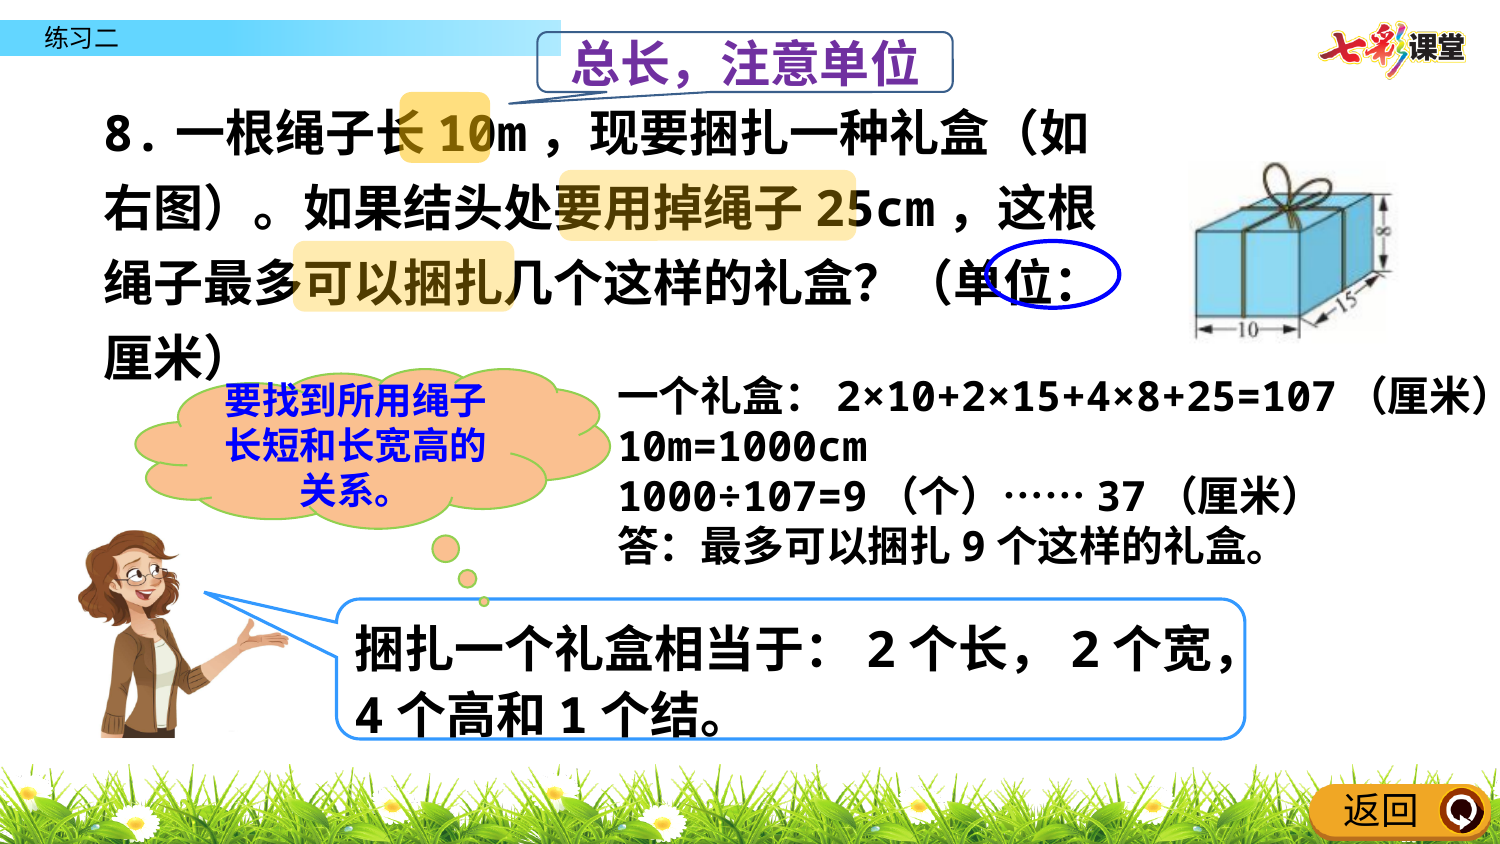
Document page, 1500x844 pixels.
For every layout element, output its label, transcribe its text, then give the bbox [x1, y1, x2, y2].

text_box 总长，注意单位 [507, 29, 955, 106]
text_box [984, 238, 1122, 310]
text_box 捆扎一个礼盒相当于：2个长，2个宽，4个高和1个结。 [293, 598, 1245, 739]
text_box 8.一根绳子长10m，现要捆扎一种礼盒（如右图）。如果结头处要用掉绳子25cm，这根绳子最多可以捆扎几个这样的礼盒？（单位：厘米） [88, 79, 1130, 394]
text_box 要找到所用绳子长短和长宽高的关系。 [133, 366, 602, 531]
text_box 一个礼盒：2×10+2×15+4×8+25=107（厘米） 10m=1000cm 1000÷107=9（个）……37（厘米） 答：最多可以捆扎9个这样的礼盒。 [602, 362, 1500, 578]
text_box 要找到所用绳子长短和长宽高的关系。 [430, 533, 462, 565]
text_box [290, 238, 517, 314]
text_box 要找到所用绳子长短和长宽高的关系。 [456, 567, 479, 590]
picture [1316, 20, 1468, 80]
picture [0, 764, 1500, 844]
text_box [556, 167, 859, 243]
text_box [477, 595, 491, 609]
text_box [399, 91, 491, 163]
picture [76, 527, 290, 740]
picture [1188, 161, 1417, 345]
